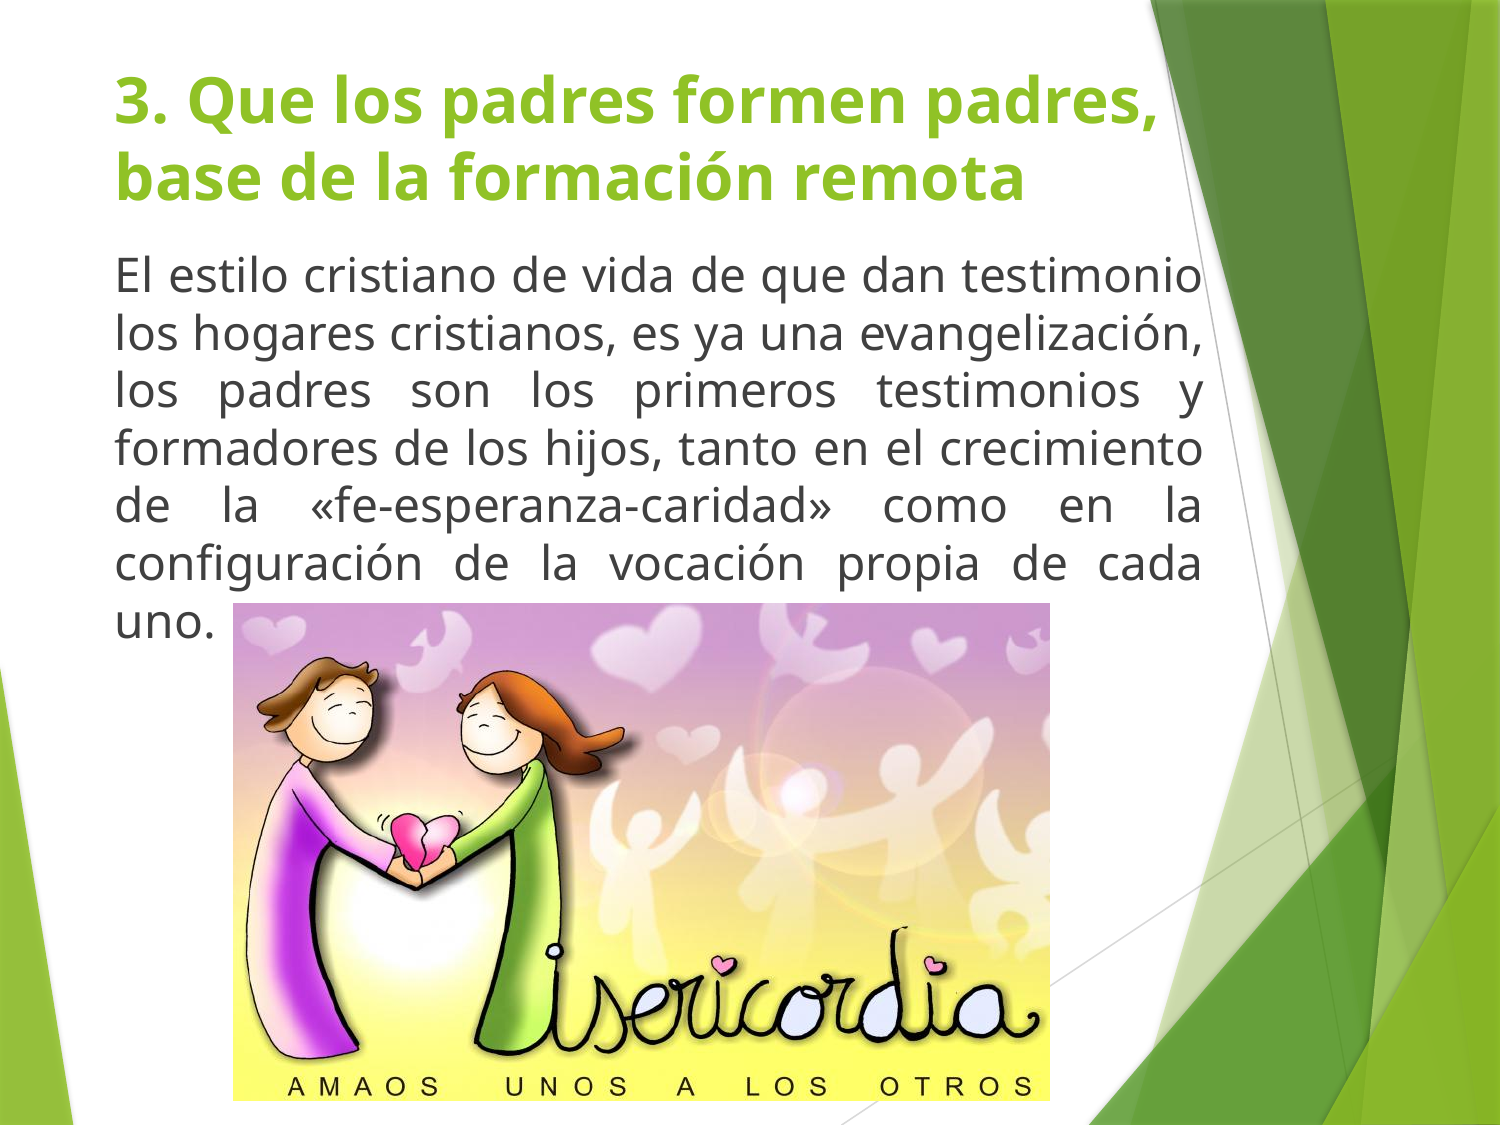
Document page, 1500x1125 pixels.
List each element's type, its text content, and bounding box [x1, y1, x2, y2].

picture [232, 603, 1051, 1102]
title 3. Que los padres formen padres, base de la formación remota [99, 52, 1182, 237]
list El estilo cristiano de vida de que dan testimonio los hogares cristianos, es ya una evangelización, los padres son los primeros testimonios y formadores de los hijos, tanto en el crecimiento de la «fe-esperanza-caridad» como en la configuración de la vocación propia de cada uno. [99, 237, 1221, 663]
